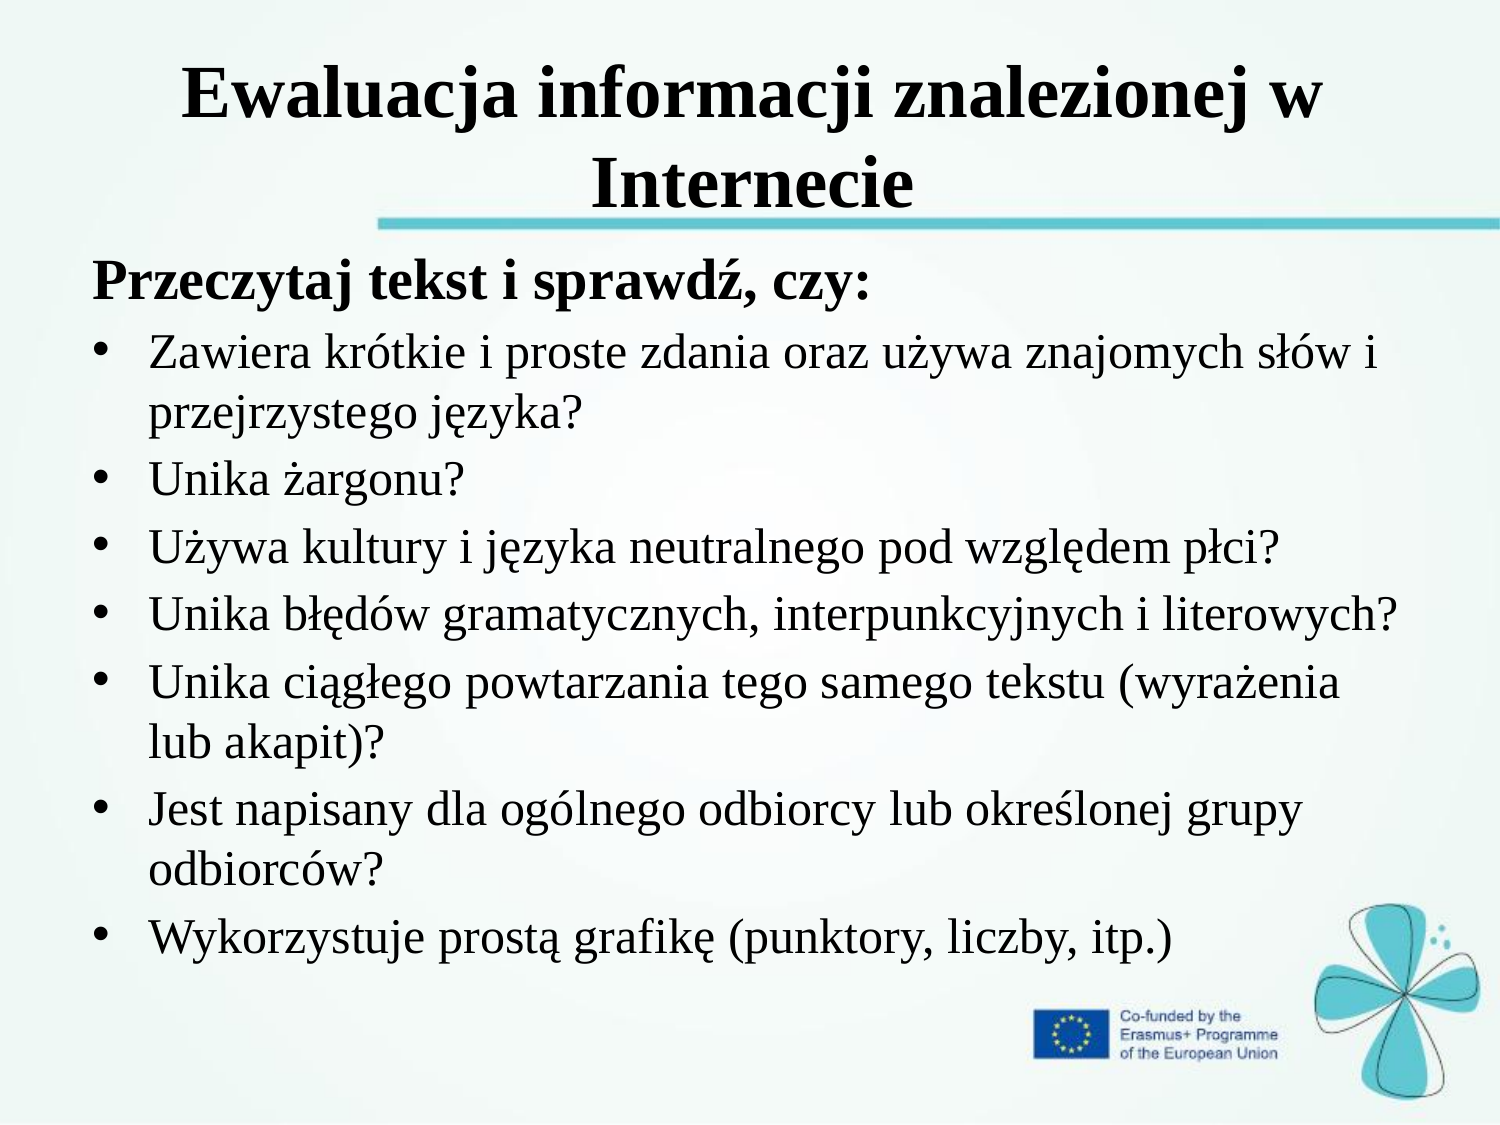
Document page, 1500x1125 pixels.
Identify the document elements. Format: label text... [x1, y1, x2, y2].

list Przeczytaj tekst i sprawdź, czy: Zawiera krótkie i proste zdania oraz używa znajomych słów i przejrzystego języka? Unika żargonu? Używa kultury i języka neutralnego pod względem płci? Unika błędów gramatycznych, interpunkcyjnych i literowych? Unika ciągłego powtarzania tego samego tekstu (wyrażenia lub akapit)? Jest napisany dla ogólnego odbiorcy lub określonej grupy odbiorców? Wykorzystuje prostą grafikę (punktory, liczby, itp.) [58, 233, 1425, 1084]
title Ewaluacja informacji znalezionej w Internecie [55, 41, 1450, 223]
picture [0, 0, 1500, 1125]
